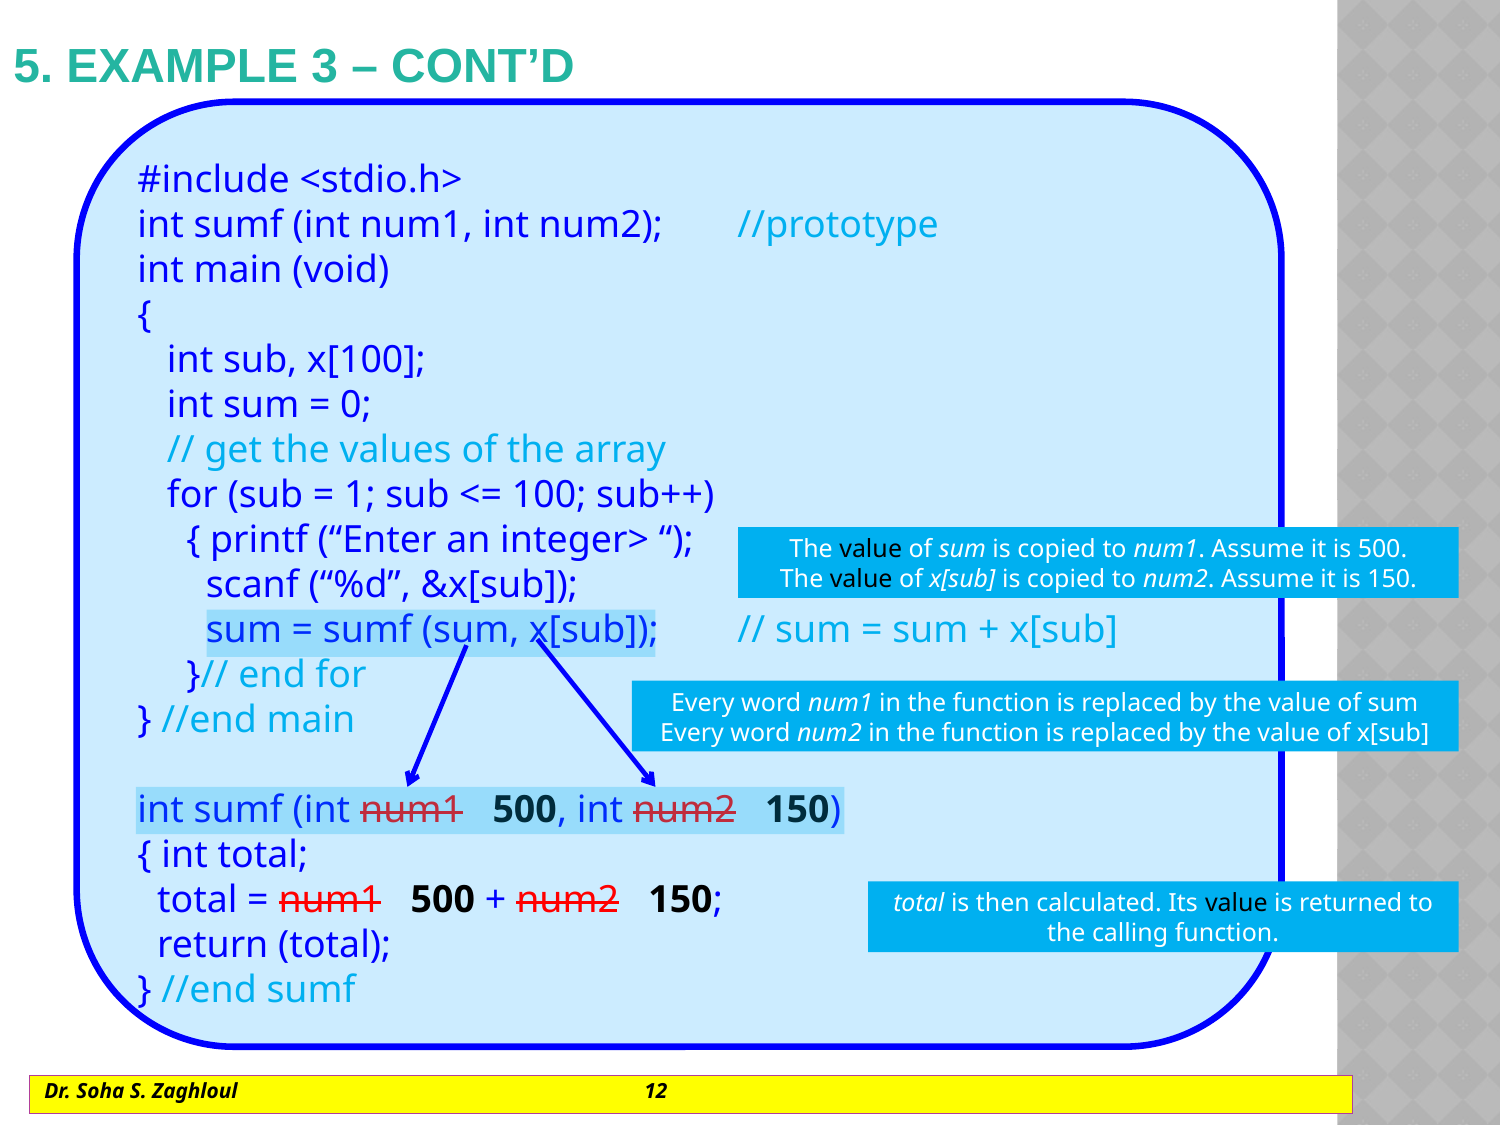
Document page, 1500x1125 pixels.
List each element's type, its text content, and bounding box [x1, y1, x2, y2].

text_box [536, 638, 656, 788]
text_box [132, 784, 848, 837]
title 5. Example 3 – cont’d [5, 19, 1341, 93]
text_box [203, 606, 659, 660]
text_box Dr. Soha S. Zaghloul 12 [29, 1075, 1353, 1114]
text_box The value of sum is copied to num1. Assume it is 500. The value of x[sub] is copied to num2. Assume it is 150. [735, 524, 1462, 601]
text_box total is then calculated. Its value is returned to the calling function. [865, 878, 1462, 955]
text_box Every word num1 in the function is replaced by the value of sum Every word num2 in the function is replaced by the value of x[sub] [661, 677, 1462, 755]
text_box #include <stdio.h> int sumf (int num1, int num2); //prototype int main (void) { int sub, x[100]; int sum = 0; // get the values of the array for (sub = 1; sub <= 100; sub++) { printf (“Enter an integer> “); scanf (“%d”, &x[sub]); sum = sumf (sum, x[sub]); // sum = sum + x[sub] }// end for } //end main int sumf (int num1 500, int num2 150) { int total; total = num1 500 + num2 150; return (total); } //end sumf [73, 98, 1285, 1051]
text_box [406, 644, 467, 788]
